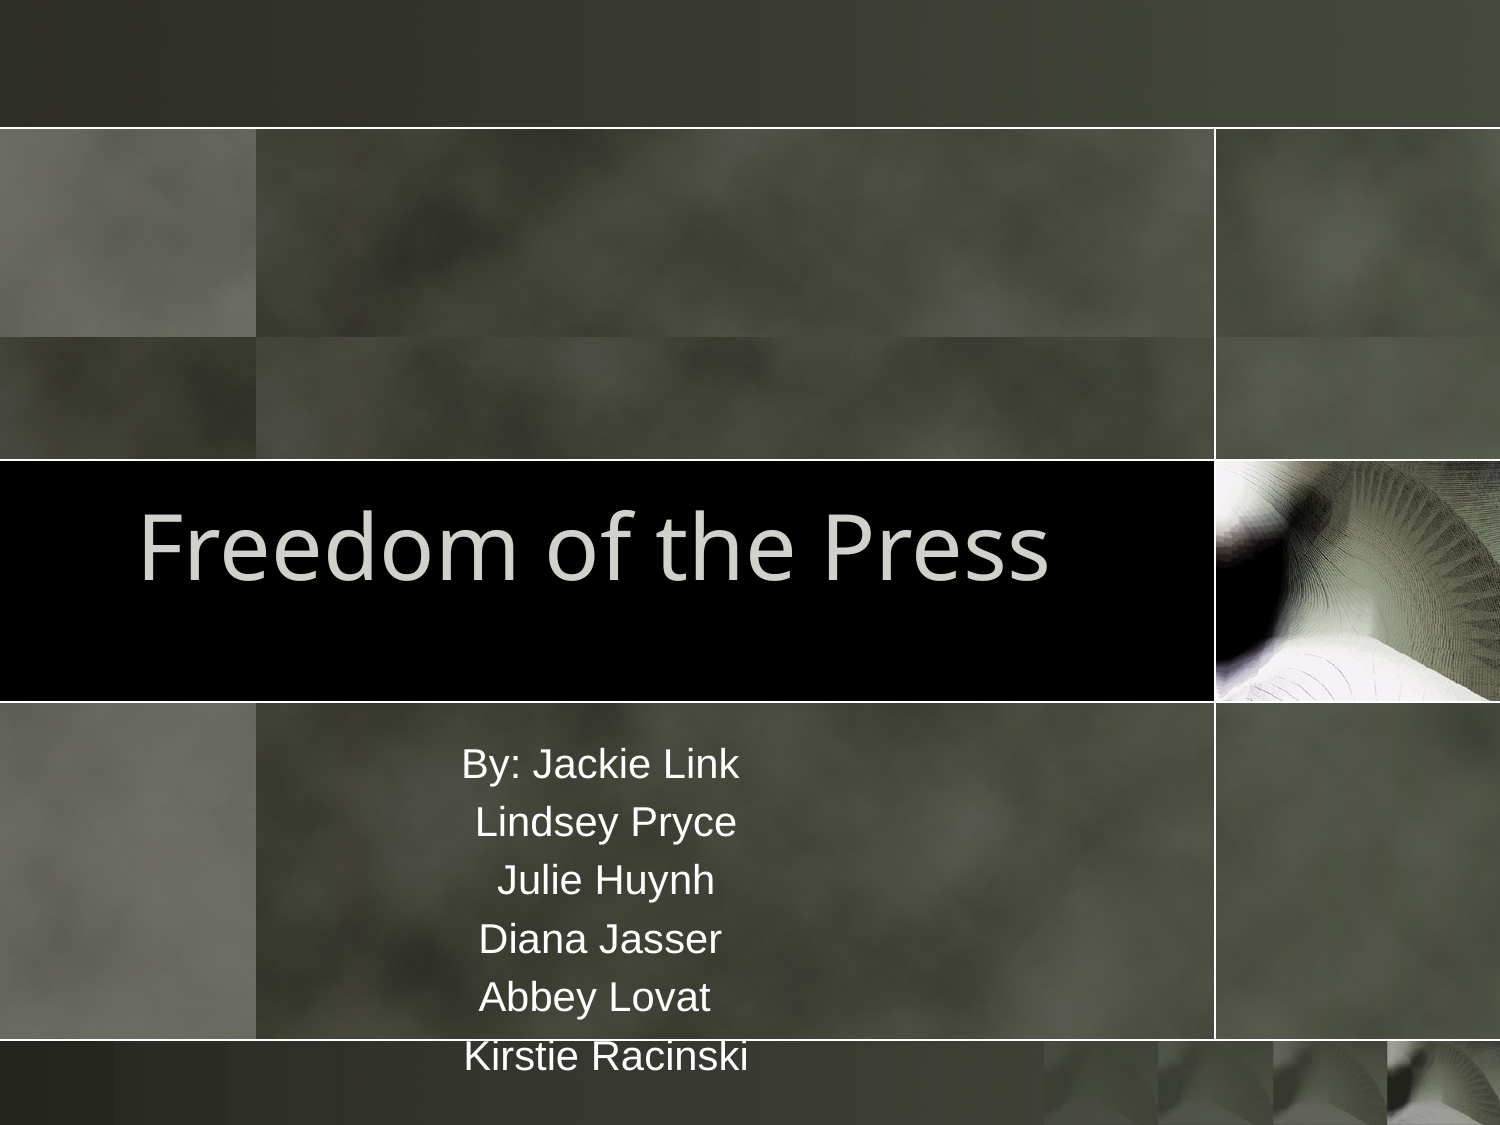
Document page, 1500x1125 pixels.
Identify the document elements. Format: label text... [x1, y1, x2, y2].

title Freedom of the Press [0, 474, 1213, 612]
picture [0, 0, 1500, 1125]
subtitle By: Jackie Link Lindsey Pryce Julie Huynh Diana Jasser Abbey Lovat Kirstie Racinski [0, 612, 1213, 713]
